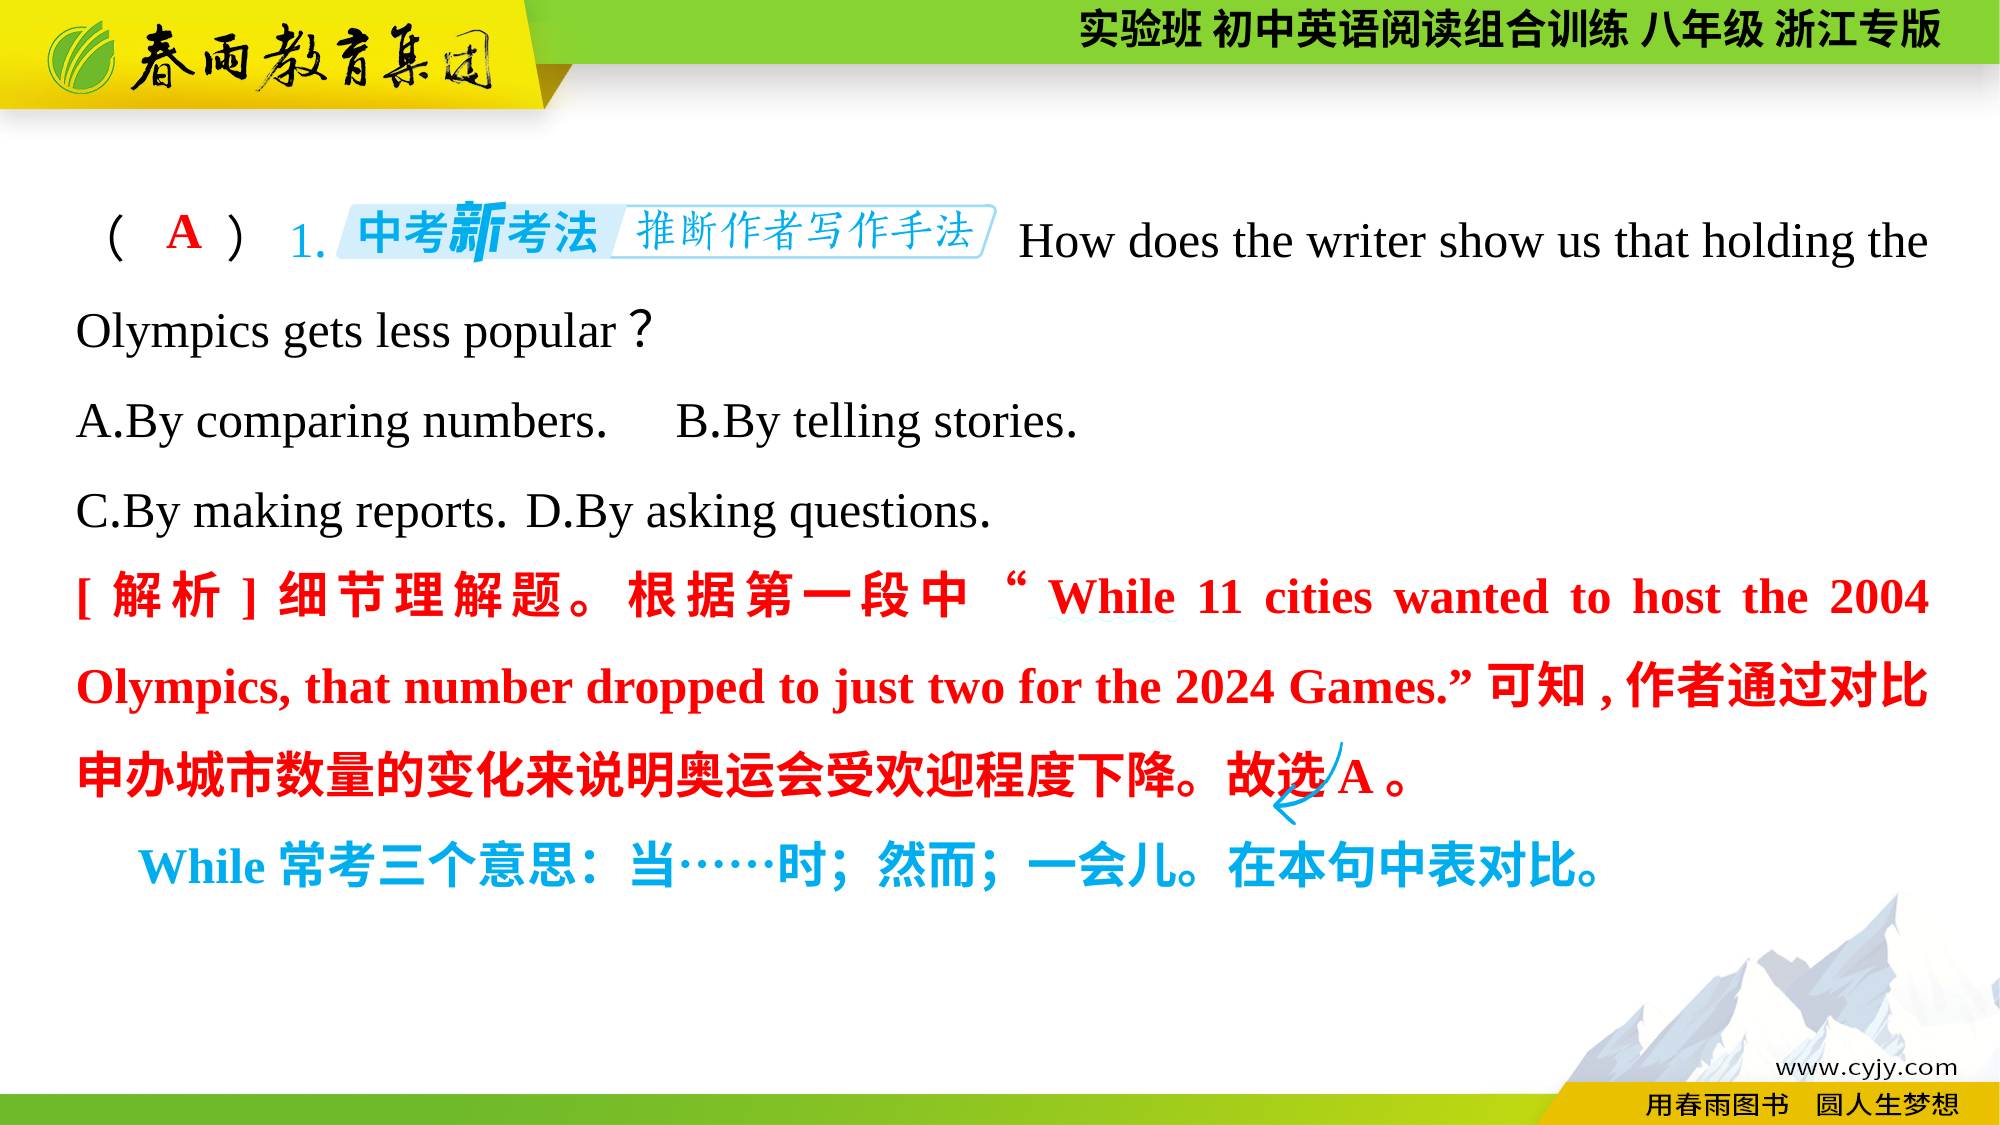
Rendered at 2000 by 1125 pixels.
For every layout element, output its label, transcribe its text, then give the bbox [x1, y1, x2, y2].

text_box [解析]细节理解题。根据第一段中“While 11 cities wanted to host the 2004 Olympics, that number dropped to just two for the 2024 Games.”可知,作者通过对比申办城市数量的变化来说明奥运会受欢迎程度下降。故选A。 While常考三个意思：当……时；然而；一会儿。在本句中表对比。 [60, 526, 1945, 902]
text_box A [151, 191, 218, 267]
picture [0, 0, 2000, 1125]
list （ ）1. How does the writer show us that holding the Olympics gets less popular？ A.By comparing numbers. B.By telling stories. C.By making reports. D.By asking questions. [60, 169, 1945, 526]
